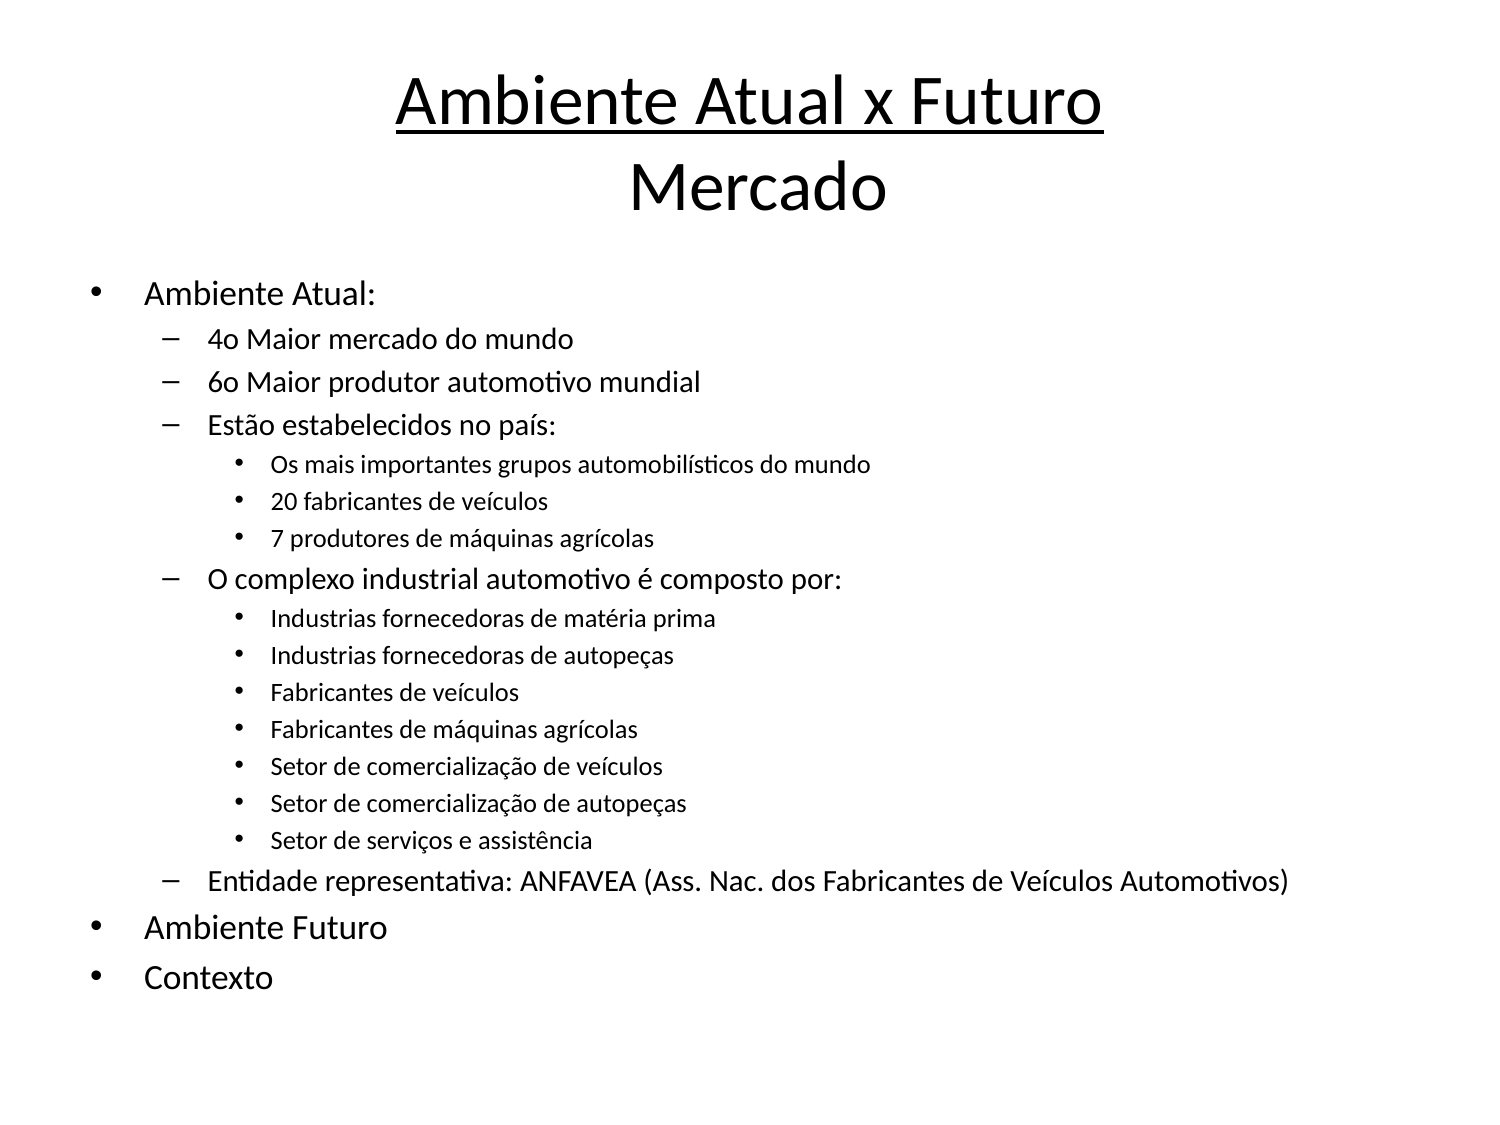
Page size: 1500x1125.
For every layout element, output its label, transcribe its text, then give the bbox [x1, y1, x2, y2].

title Ambiente Atual x Futuro Mercado [75, 45, 1425, 233]
list Ambiente Atual: 4o Maior mercado do mundo 6o Maior produtor automotivo mundial Estão estabelecidos no país: Os mais importantes grupos automobilísticos do mundo 20 fabricantes de veículos 7 produtores de máquinas agrícolas O complexo industrial automotivo é composto por: Industrias fornecedoras de matéria prima Industrias fornecedoras de autopeças Fabricantes de veículos Fabricantes de máquinas agrícolas Setor de comercialização de veículos Setor de comercialização de autopeças Setor de serviços e assistência Entidade representativa: ANFAVEA (Ass. Nac. dos Fabricantes de Veículos Automotivos) Ambiente Futuro Contexto [75, 262, 1425, 1005]
